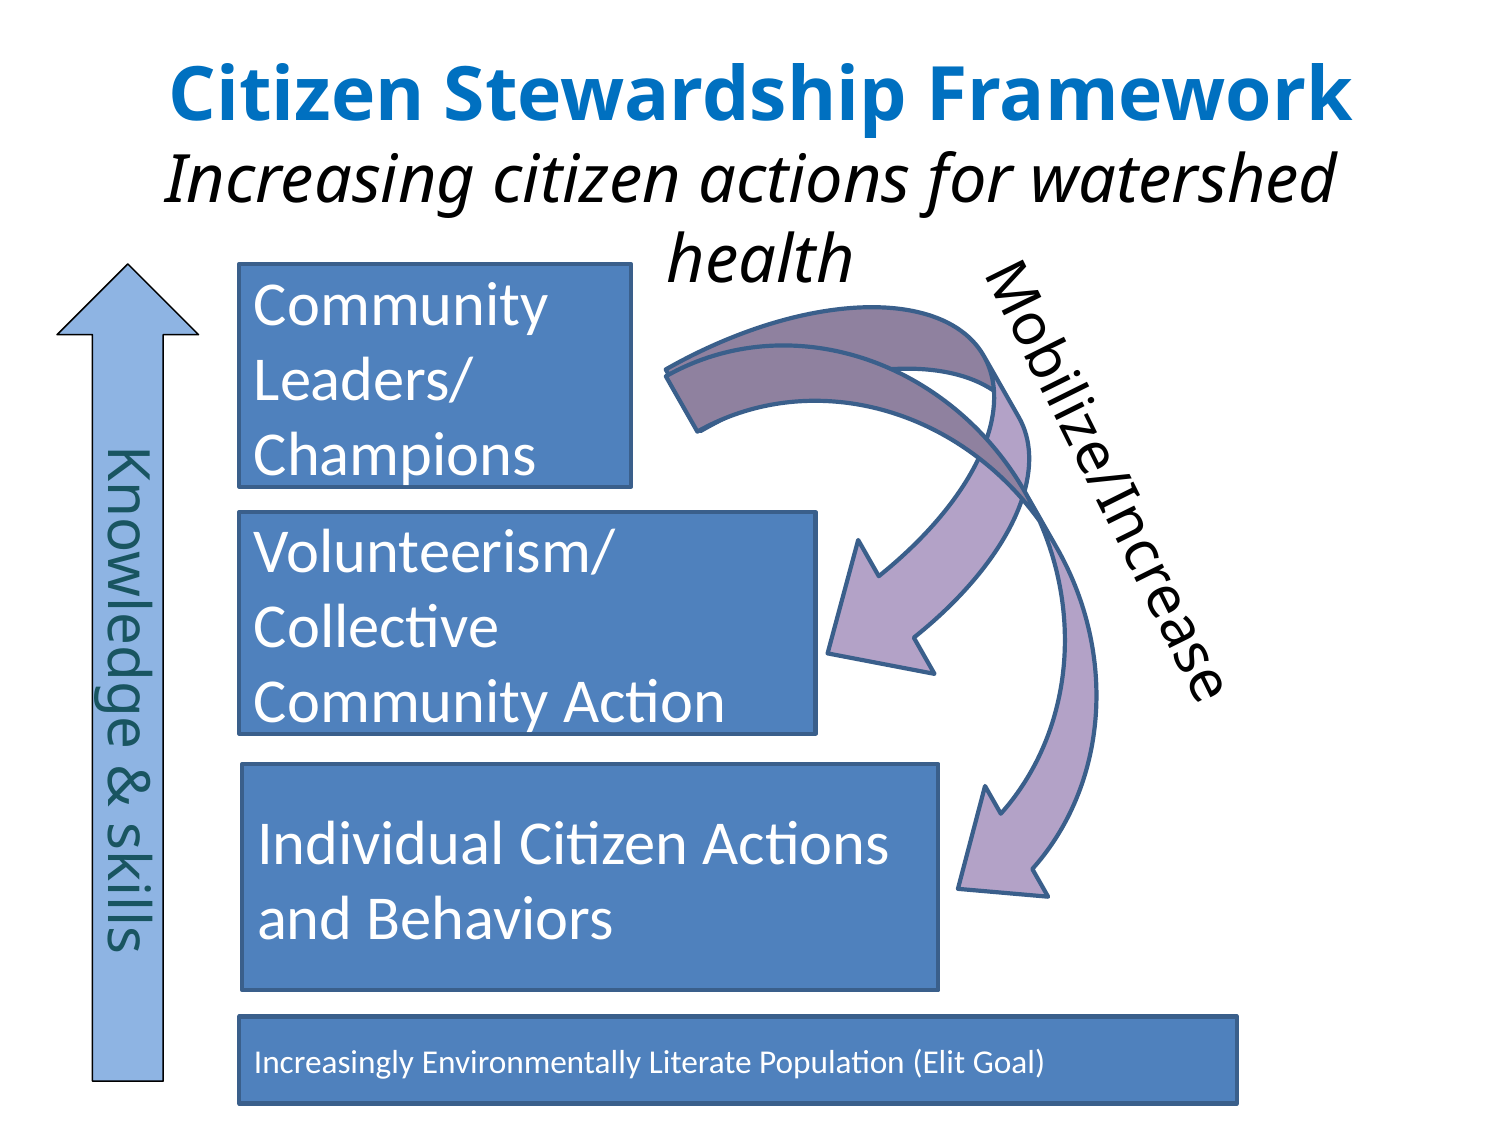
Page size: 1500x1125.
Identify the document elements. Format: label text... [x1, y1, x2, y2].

text_box [663, 305, 1032, 491]
text_box [663, 343, 1099, 899]
text_box Individual Citizen Actions and Behaviors [240, 762, 940, 992]
text_box Increasingly Environmentally Literate Population (Elit Goal) [237, 1014, 1239, 1106]
text_box [825, 459, 1023, 676]
text_box Citizen Stewardship Framework Increasing citizen actions for watershed health [65, 38, 1457, 303]
text_box Community Leaders/ Champions [237, 303, 633, 489]
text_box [56, 263, 199, 1082]
text_box Volunteerism/ Collective Community Action [237, 510, 818, 736]
text_box Mobilize/Increase [960, 231, 1265, 729]
